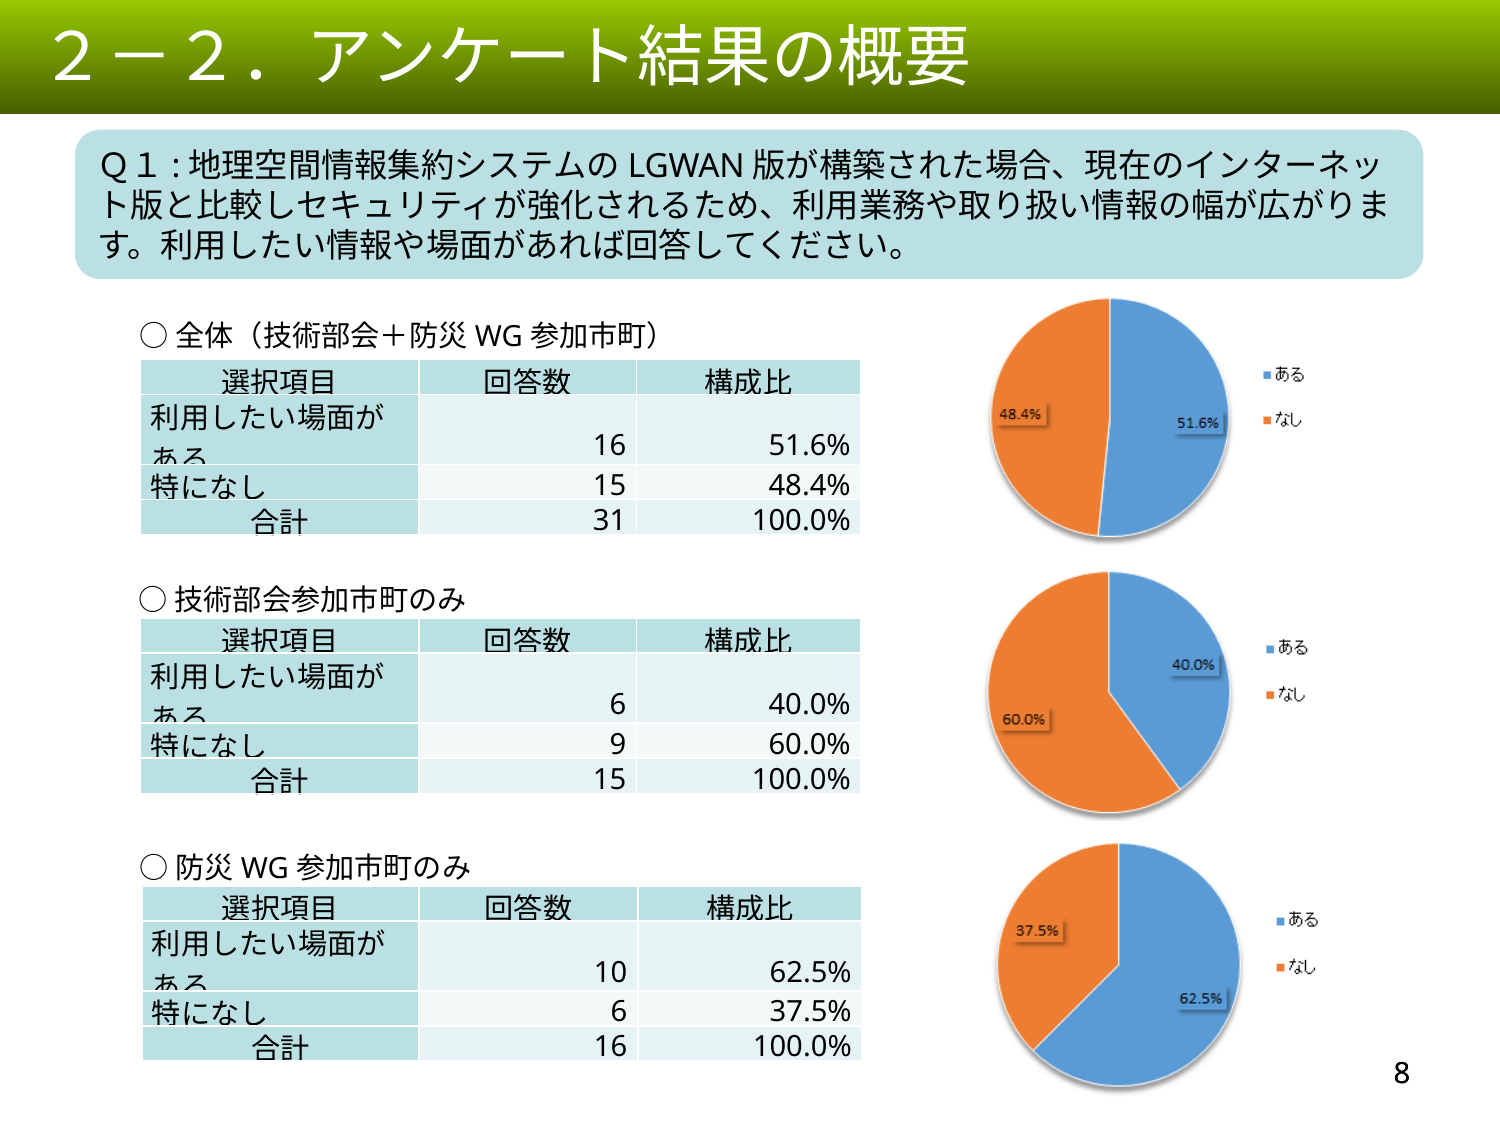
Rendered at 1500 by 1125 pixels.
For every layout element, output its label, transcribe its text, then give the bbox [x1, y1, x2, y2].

table_cell 利用したい場面がある [141, 654, 418, 722]
table_cell 15 [420, 759, 636, 793]
table_cell 60.0% [637, 724, 860, 757]
picture [989, 836, 1328, 1097]
picture [983, 289, 1315, 546]
table_cell 16 [420, 1027, 637, 1060]
table_cell 9 [420, 724, 636, 757]
text_box Ｑ１:地理空間情報集約システムのLGWAN版が構築された場合、現在のインターネット版と比較しセキュリティが強化されるため、利用業務や取り扱い情報の幅が広がります。利用したい情報や場面があれば回答してください。 [75, 129, 1424, 279]
table_cell 10 [420, 922, 637, 990]
table_cell 51.6% [637, 395, 860, 464]
text_box ２－２．アンケート結果の概要 [25, 12, 1471, 96]
table_header 回答数 [420, 624, 636, 652]
table_cell 48.4% [637, 465, 860, 499]
table_header 構成比 [639, 887, 861, 920]
text_box 7 [1329, 1046, 1425, 1103]
table_cell 31 [420, 500, 636, 534]
table_cell 6 [420, 992, 637, 1025]
table_cell 16 [420, 395, 636, 464]
table_cell 37.5% [639, 992, 861, 1025]
table_header 選択項目 [141, 360, 418, 394]
text_box ○技術部会参加市町のみ [123, 574, 703, 624]
table_header 構成比 [637, 619, 860, 652]
table_cell 合計 [143, 1027, 418, 1060]
table_header 構成比 [637, 360, 860, 394]
table_cell 特になし [141, 465, 418, 499]
table_cell 100.0% [637, 500, 860, 534]
table_cell 100.0% [637, 759, 860, 793]
table_cell 40.0% [637, 654, 860, 722]
text_box ○防災WG参加市町のみ [124, 841, 704, 892]
table_header 回答数 [420, 892, 637, 920]
picture [982, 566, 1315, 822]
table_header 選択項目 [143, 892, 418, 920]
table_cell 特になし [143, 992, 418, 1025]
table_cell 利用したい場面がある [141, 395, 418, 464]
table_cell 6 [420, 654, 636, 722]
table_cell 特になし [141, 724, 418, 757]
table_cell 利用したい場面がある [143, 922, 418, 990]
table_cell 100.0% [639, 1027, 861, 1060]
table_header 回答数 [420, 360, 636, 394]
table_cell 合計 [141, 759, 418, 793]
table_cell 15 [420, 465, 636, 499]
table_cell 62.5% [639, 922, 861, 990]
table_cell 合計 [141, 500, 418, 534]
table_header 選択項目 [141, 624, 418, 652]
text_box ○全体（技術部会＋防災WG参加市町） [124, 310, 704, 360]
